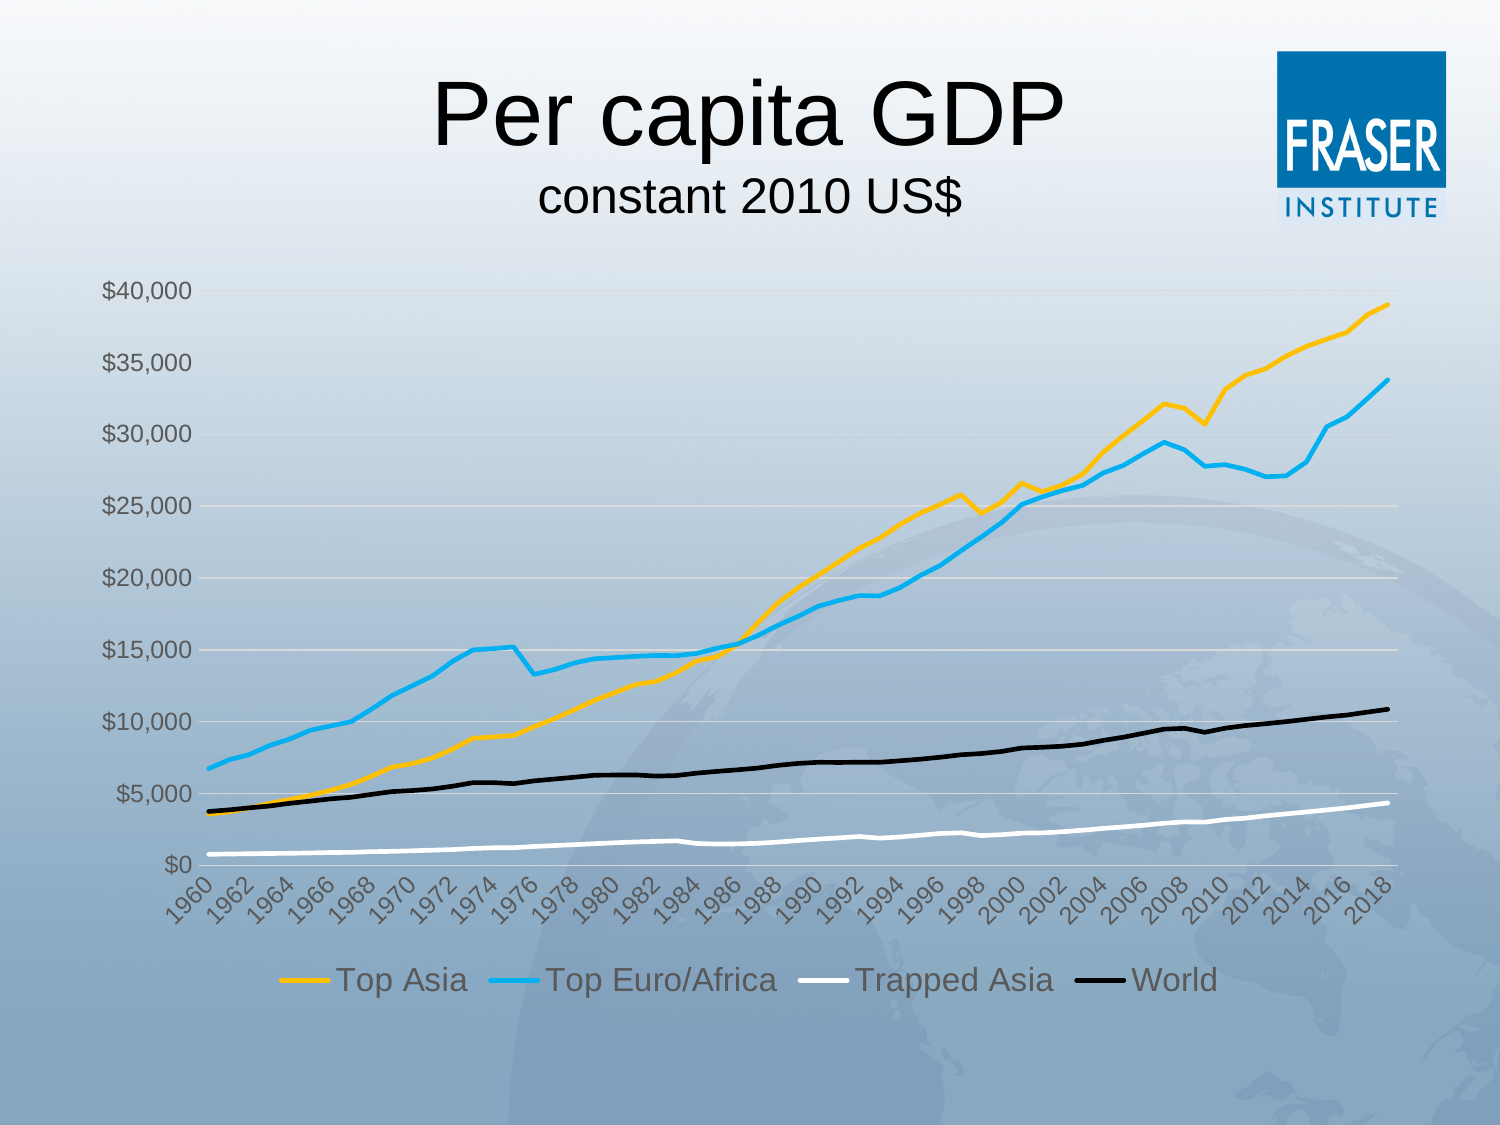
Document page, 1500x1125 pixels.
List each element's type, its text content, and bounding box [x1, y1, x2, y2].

chart [74, 262, 1426, 1006]
title Per capita GDP constant 2010 US$ [75, 45, 1425, 233]
picture [0, 0, 1500, 1125]
